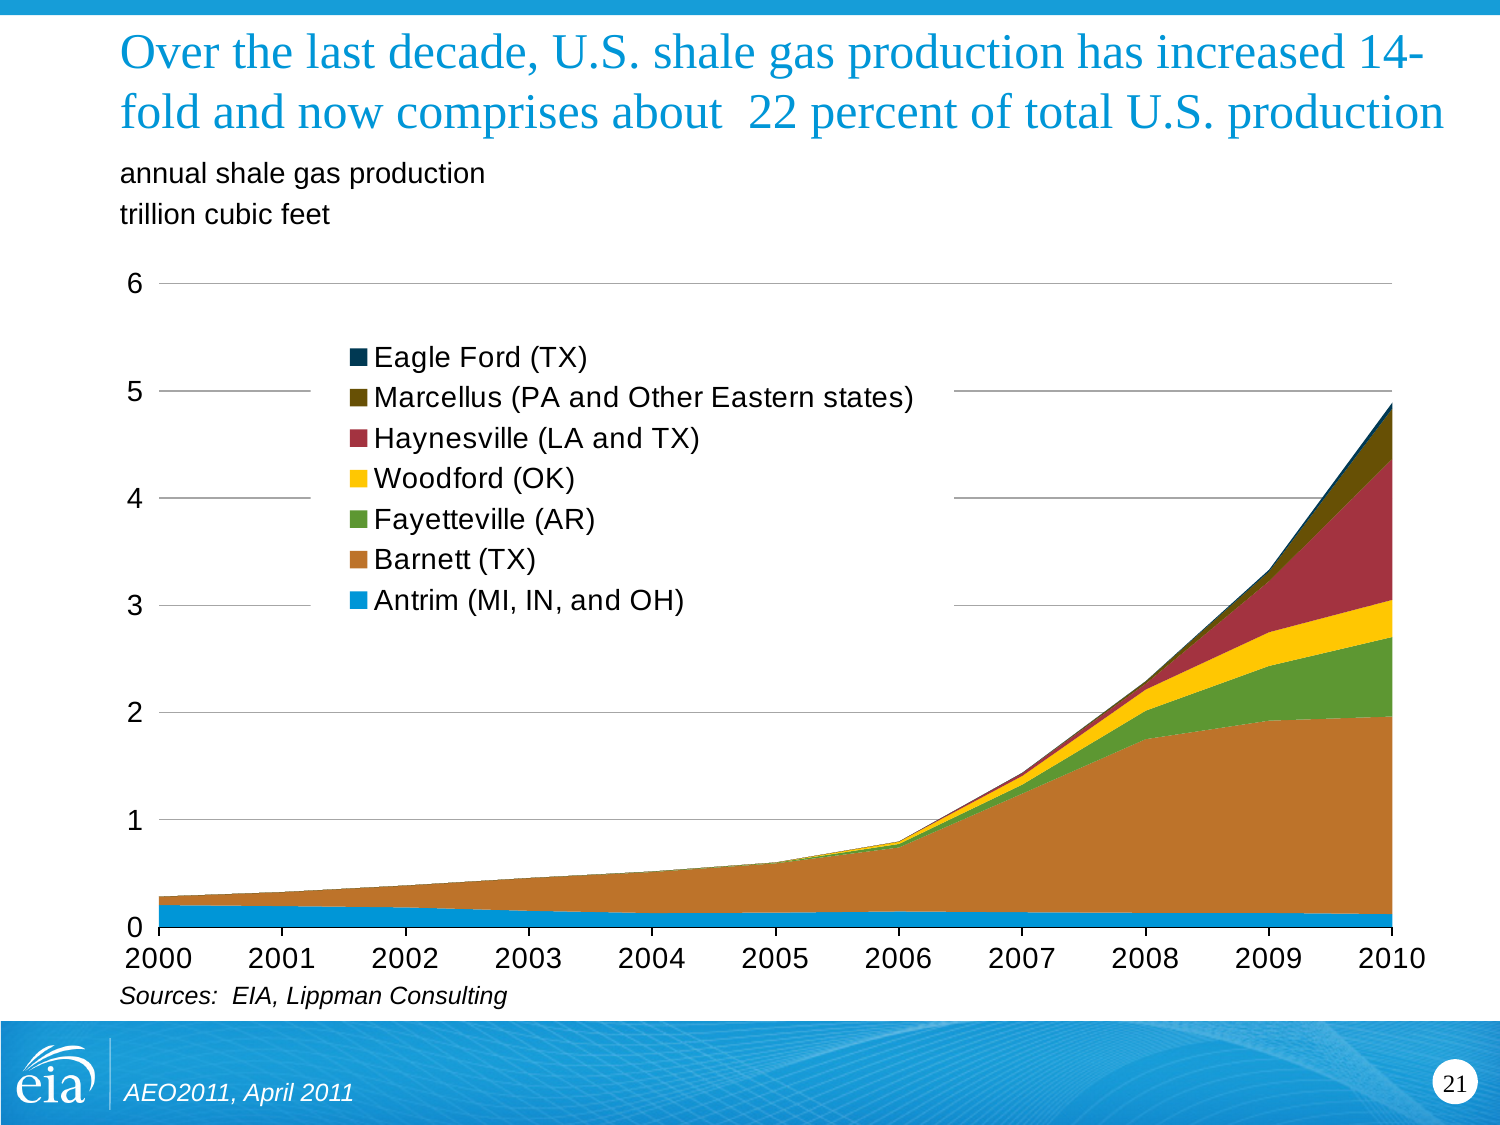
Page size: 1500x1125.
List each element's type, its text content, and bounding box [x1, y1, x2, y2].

list annual shale gas production trillion cubic feet [104, 146, 761, 238]
picture [2, 1021, 1500, 1125]
title Over the last decade, U.S. shale gas production has increased 14-fold and now comprises about 22 percent of total U.S. production [105, 11, 1475, 140]
slide_number 21 [1424, 1052, 1487, 1113]
chart [97, 252, 1455, 990]
list Sources: EIA, Lippman Consulting [104, 998, 1408, 1018]
footer AEO2011, April 2011 [109, 1048, 571, 1114]
